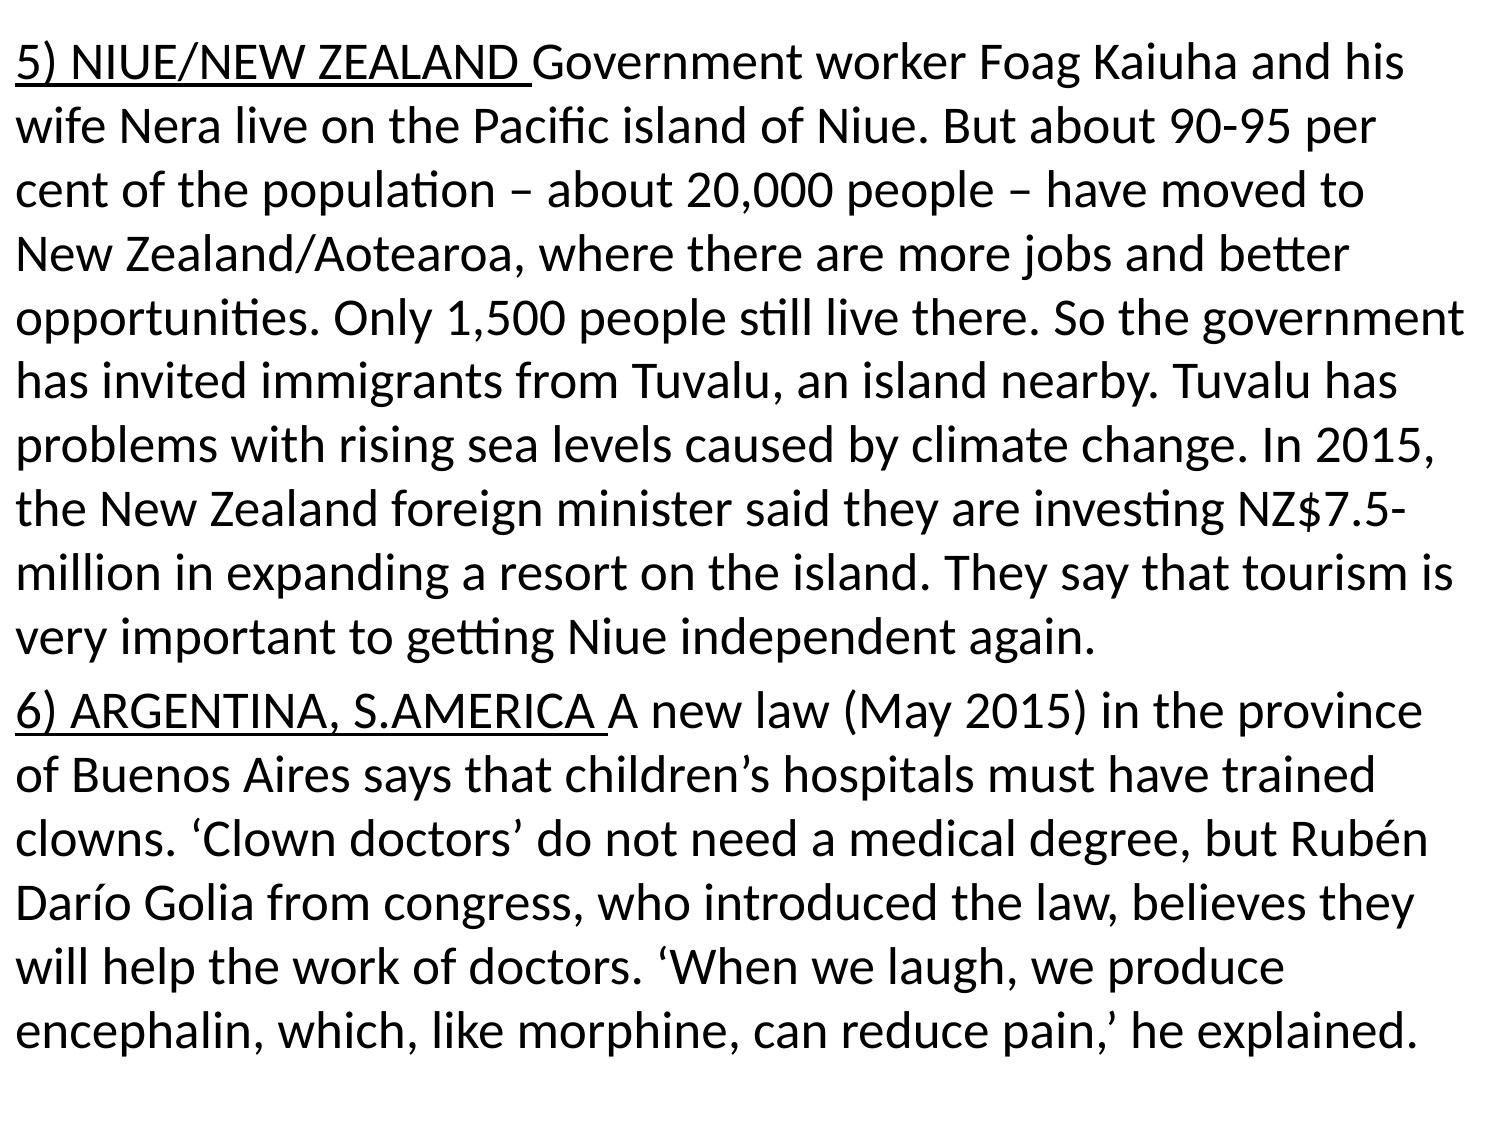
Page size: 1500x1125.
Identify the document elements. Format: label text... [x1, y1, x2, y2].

list 5) NIUE/NEW ZEALAND Government worker Foag Kaiuha and his wife Nera live on the Pacific island of Niue. But about 90-95 per cent of the population – about 20,000 people – have moved to New Zealand/Aotearoa, where there are more jobs and better opportunities. Only 1,500 people still live there. So the government has invited immigrants from Tuvalu, an island nearby. Tuvalu has problems with rising sea levels caused by climate change. In 2015, the New Zealand foreign minister said they are investing NZ$7.5-million in expanding a resort on the island. They say that tourism is very important to getting Niue independent again. 6) ARGENTINA, S.AMERICA A new law (May 2015) in the province of Buenos Aires says that children’s hospitals must have trained clowns. ‘Clown doctors’ do not need a medical degree, but Rubén Darío Golia from congress, who introduced the law, believes they will help the work of doctors. ‘When we laugh, we produce encephalin, which, like morphine, can reduce pain,’ he explained. [0, 19, 1483, 1106]
